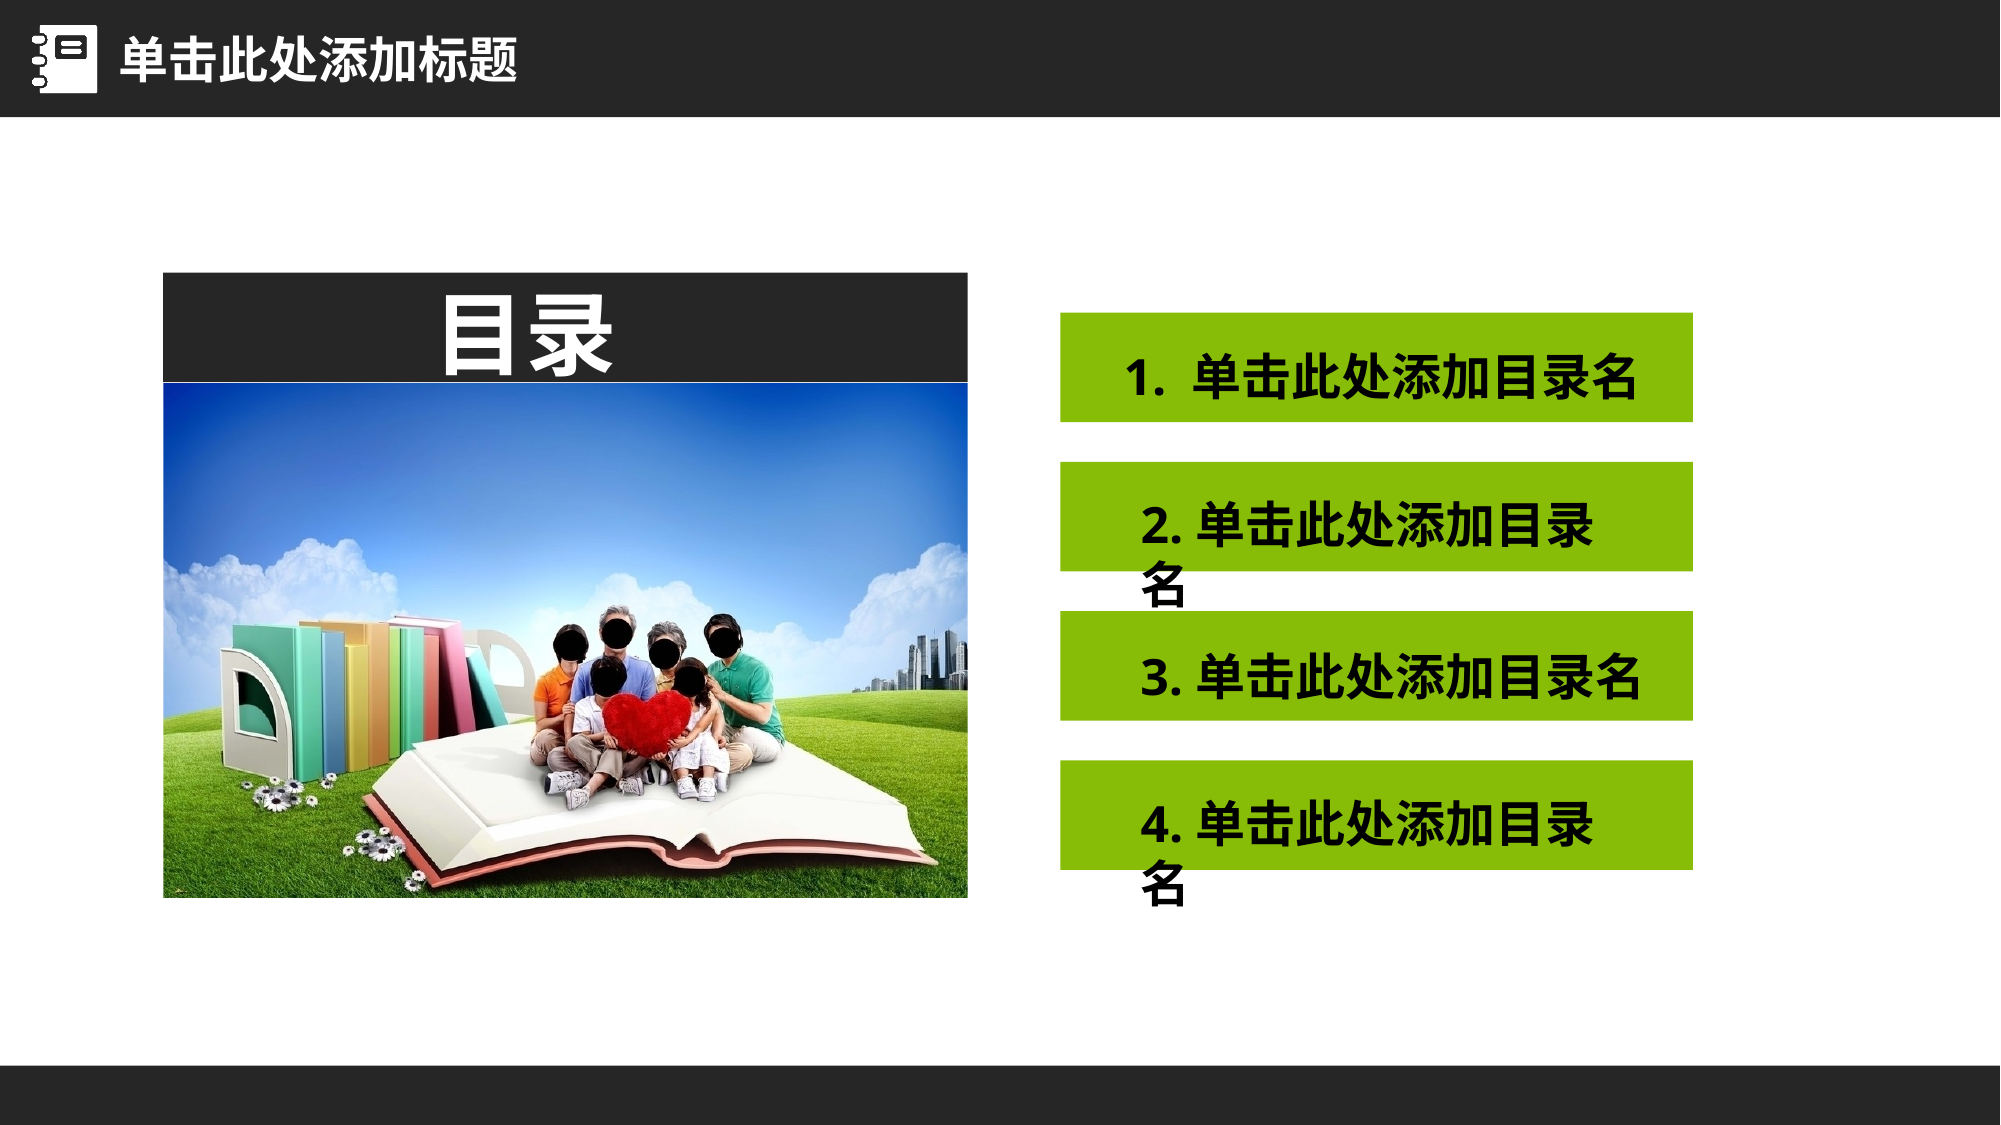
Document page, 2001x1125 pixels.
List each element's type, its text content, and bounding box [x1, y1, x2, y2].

text_box 4.单击此处添加目录名 [1125, 784, 1659, 920]
text_box [713, 272, 968, 383]
text_box [163, 272, 418, 383]
text_box [0, 1065, 2000, 1125]
picture [27, 20, 104, 98]
text_box [1060, 461, 1693, 572]
text_box [1060, 760, 1693, 870]
text_box [1060, 611, 1693, 721]
text_box [1060, 312, 1693, 423]
text_box 1. 单击此处添加目录名 [1108, 338, 1676, 413]
text_box 单击此处添加标题 [104, 21, 542, 97]
picture [163, 383, 968, 898]
text_box 目录 [418, 269, 713, 383]
text_box 3.单击此处添加目录名 [1125, 637, 1676, 713]
text_box [0, 0, 2000, 118]
text_box 2.单击此处添加目录名 [1125, 485, 1659, 621]
